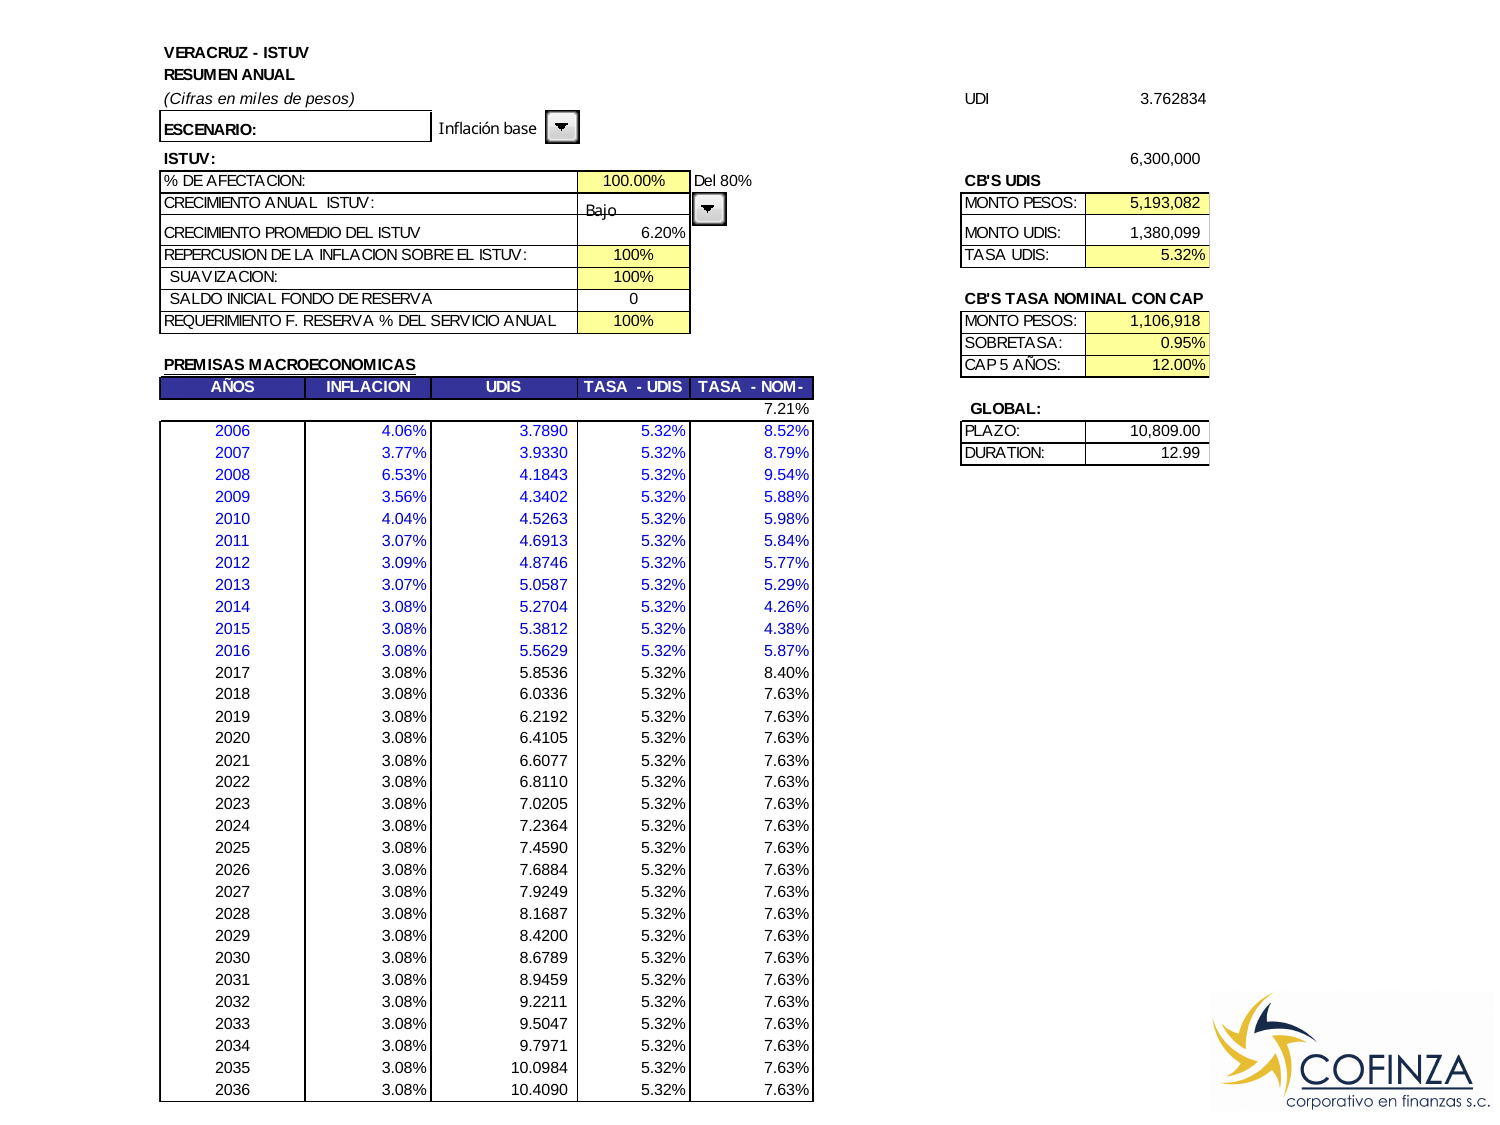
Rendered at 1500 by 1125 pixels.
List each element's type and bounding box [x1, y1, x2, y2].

picture [159, 42, 1494, 1111]
text_box [0, 0, 1500, 213]
